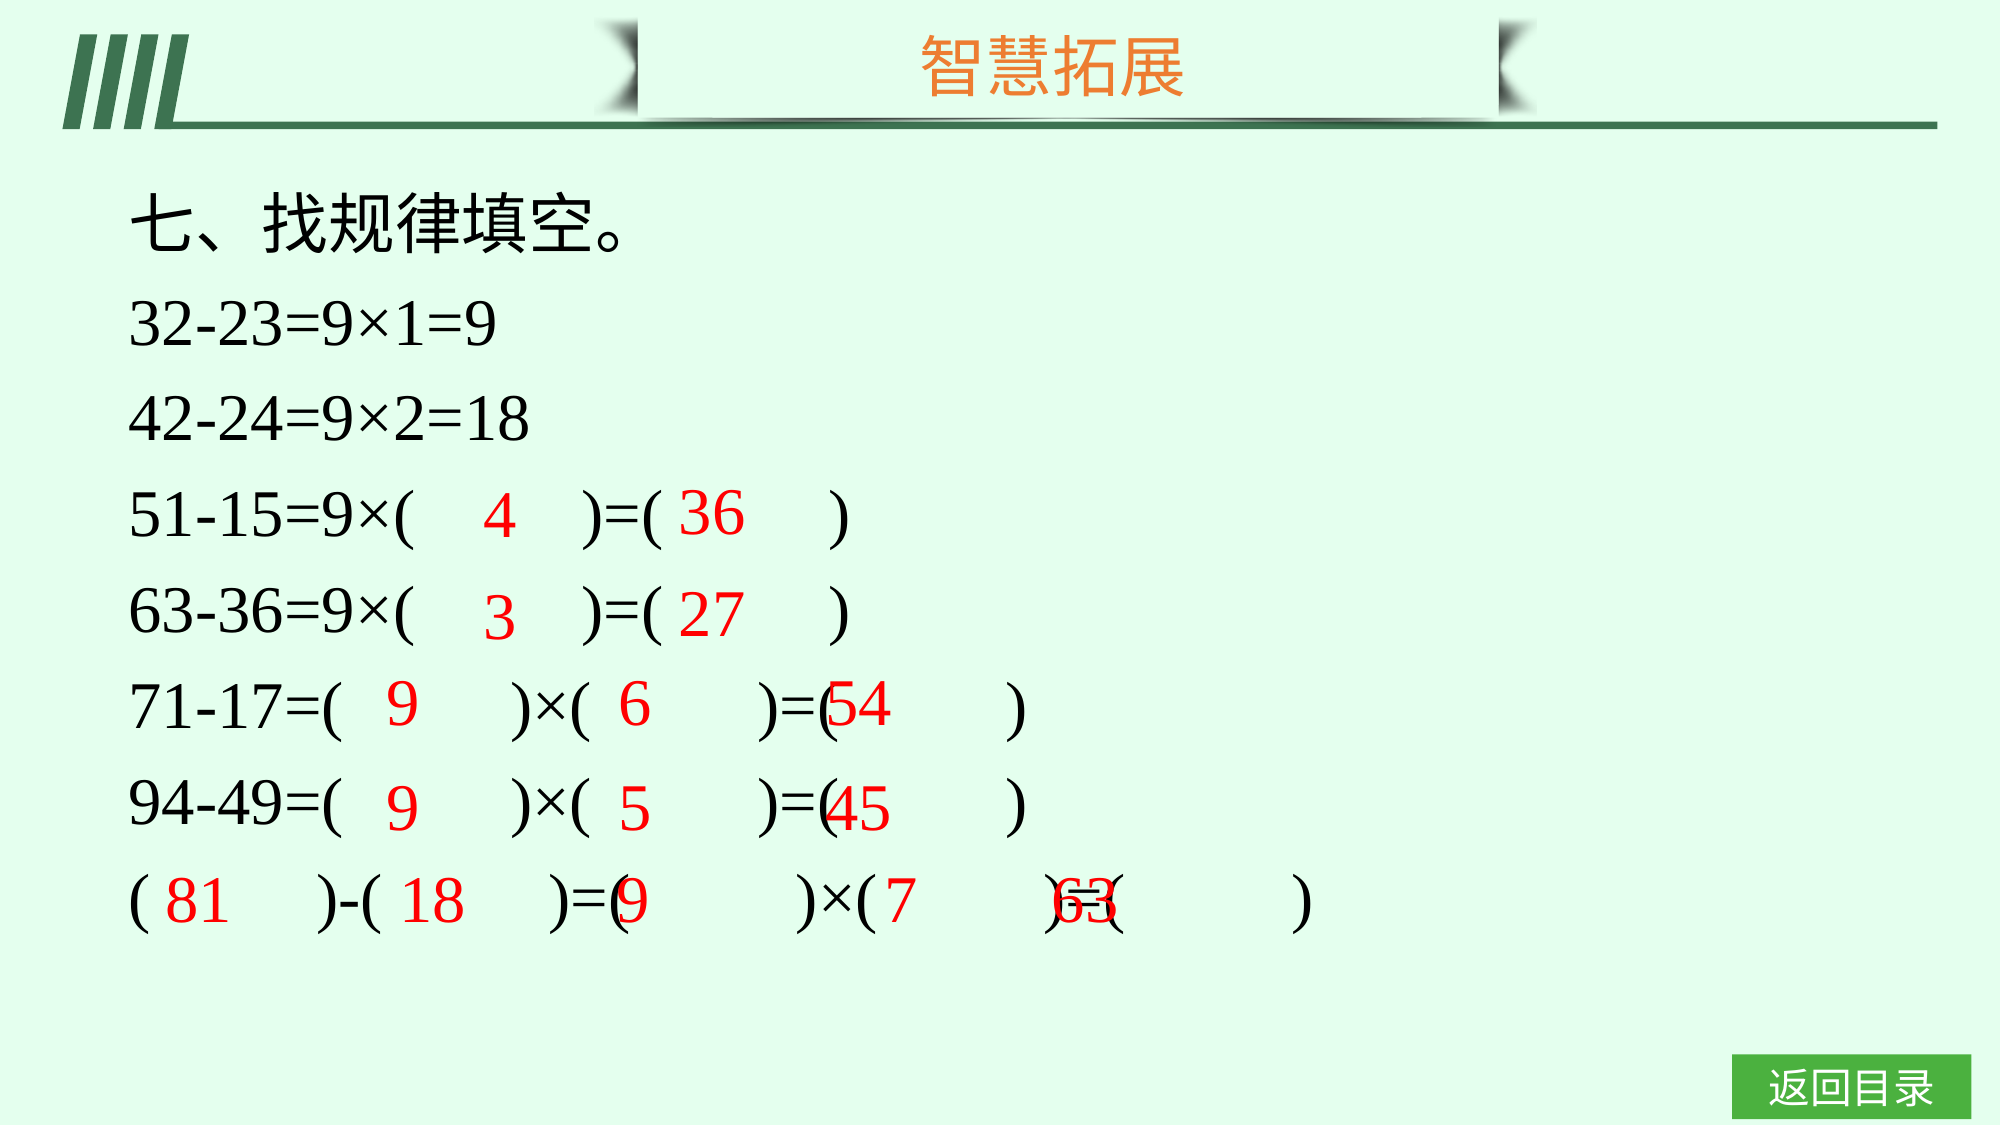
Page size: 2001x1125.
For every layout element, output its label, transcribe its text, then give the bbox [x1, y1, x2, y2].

text_box 4 [469, 447, 533, 549]
text_box 9 [371, 635, 435, 740]
text_box 9 [371, 740, 435, 832]
text_box 81 18 9 7 63 [150, 832, 1136, 944]
text_box 27 [663, 546, 761, 658]
text_box 5 [603, 740, 668, 832]
text_box 6 [603, 635, 668, 740]
text_box 54 [810, 635, 908, 740]
text_box 七、找规律填空。 32-23=9×1=9 42-24=9×2=18 51-15=9×( )=( ) 63-36=9×( )=( ) 71-17=( )×( )=( ) 94-49=( )×( )=( ) ( )-( )=( )×( )=( ) [113, 159, 1887, 941]
text_box 45 [810, 740, 908, 832]
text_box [594, 16, 1537, 127]
text_box 3 [469, 549, 533, 661]
text_box 36 [663, 444, 761, 546]
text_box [62, 34, 1938, 130]
